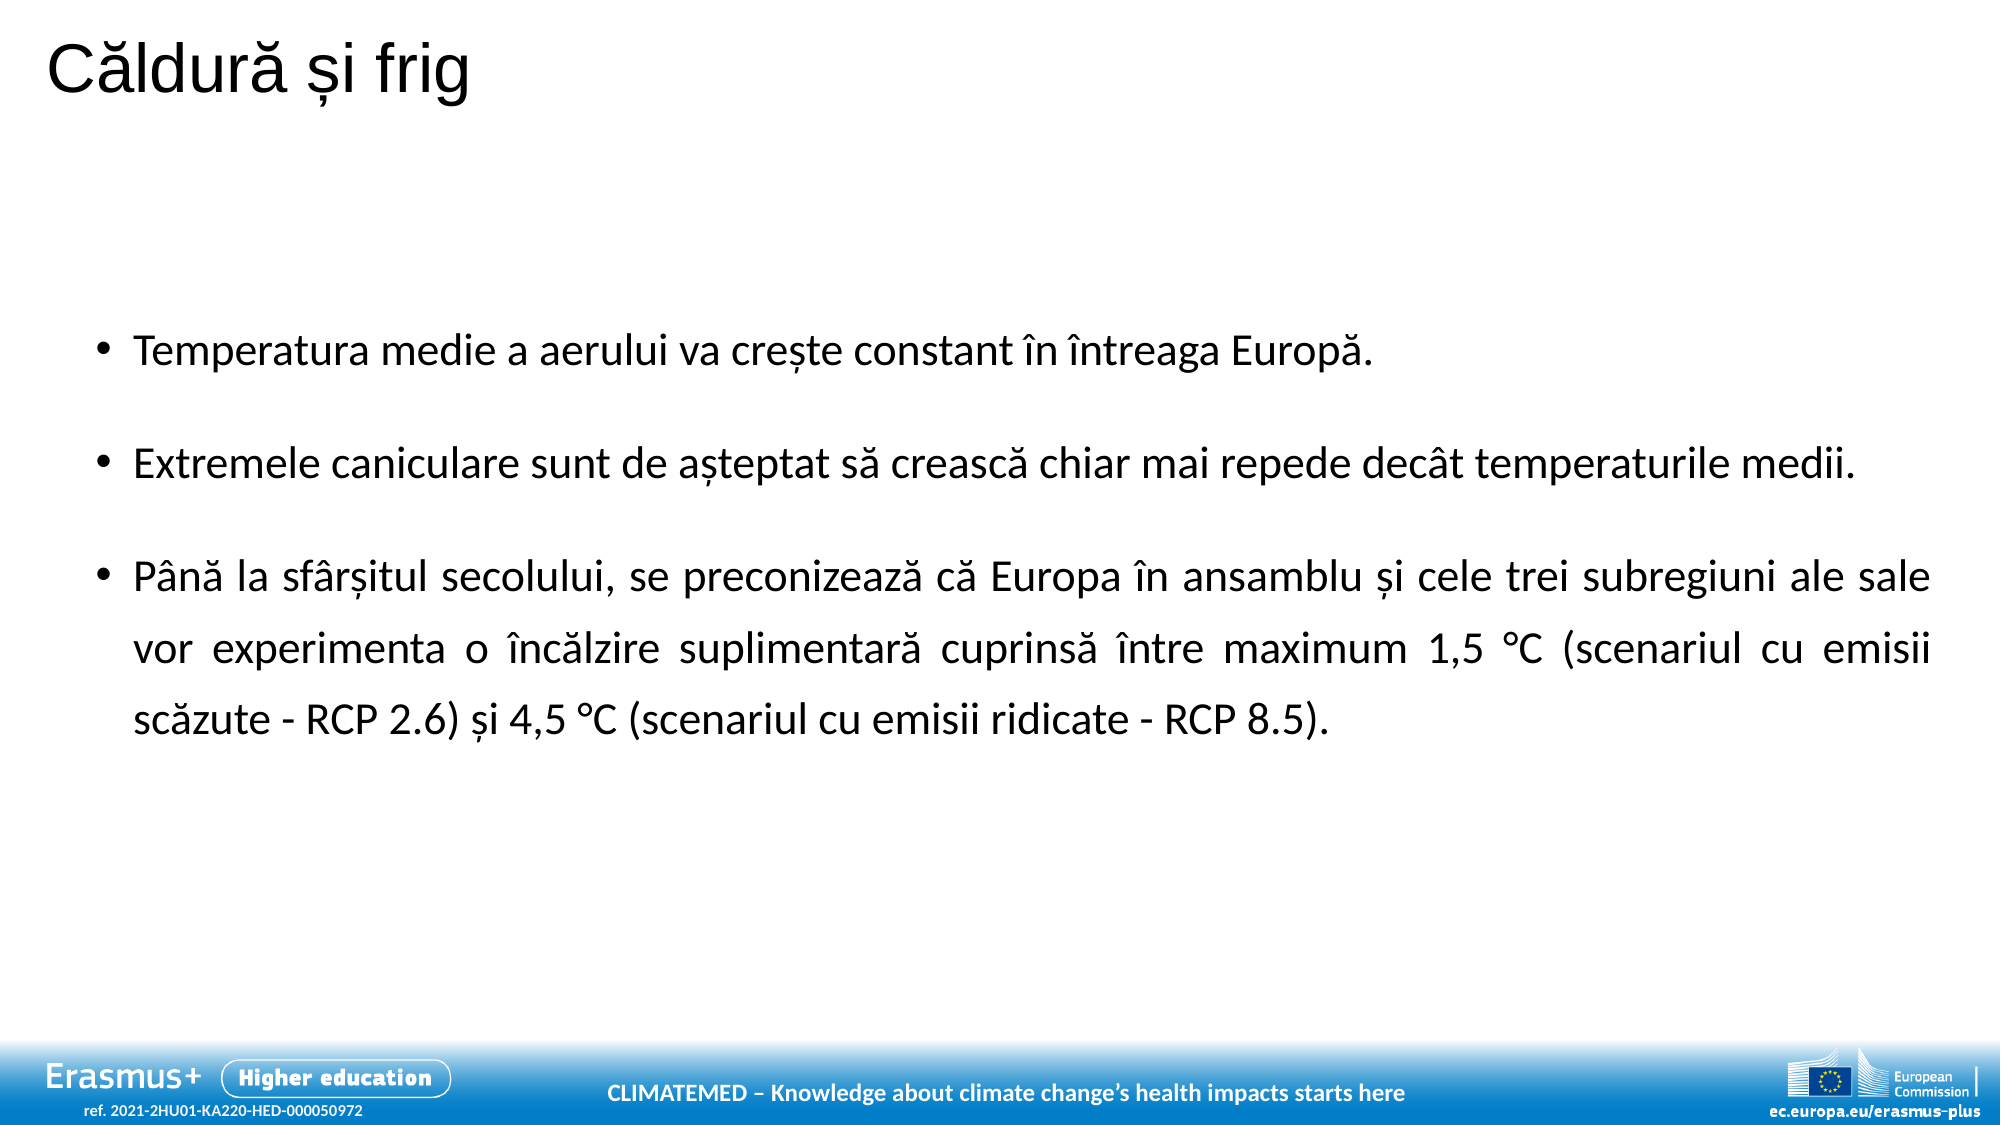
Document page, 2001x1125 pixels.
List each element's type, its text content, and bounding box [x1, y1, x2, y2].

list Temperatura medie a aerului va crește constant în întreaga Europă. Extremele caniculare sunt de așteptat să crească chiar mai repede decât temperaturile medii. Până la sfârșitul secolului, se preconizează că Europa în ansamblu și cele trei subregiuni ale sale vor experimenta o încălzire suplimentară cuprinsă între maximum 1,5 °C (scenariul cu emisii scăzute - RCP 2.6) și 4,5 °C (scenariul cu emisii ridicate - RCP 8.5). [80, 295, 1949, 1035]
title Căldură și frig [31, 25, 1984, 116]
picture [0, 899, 2000, 1125]
